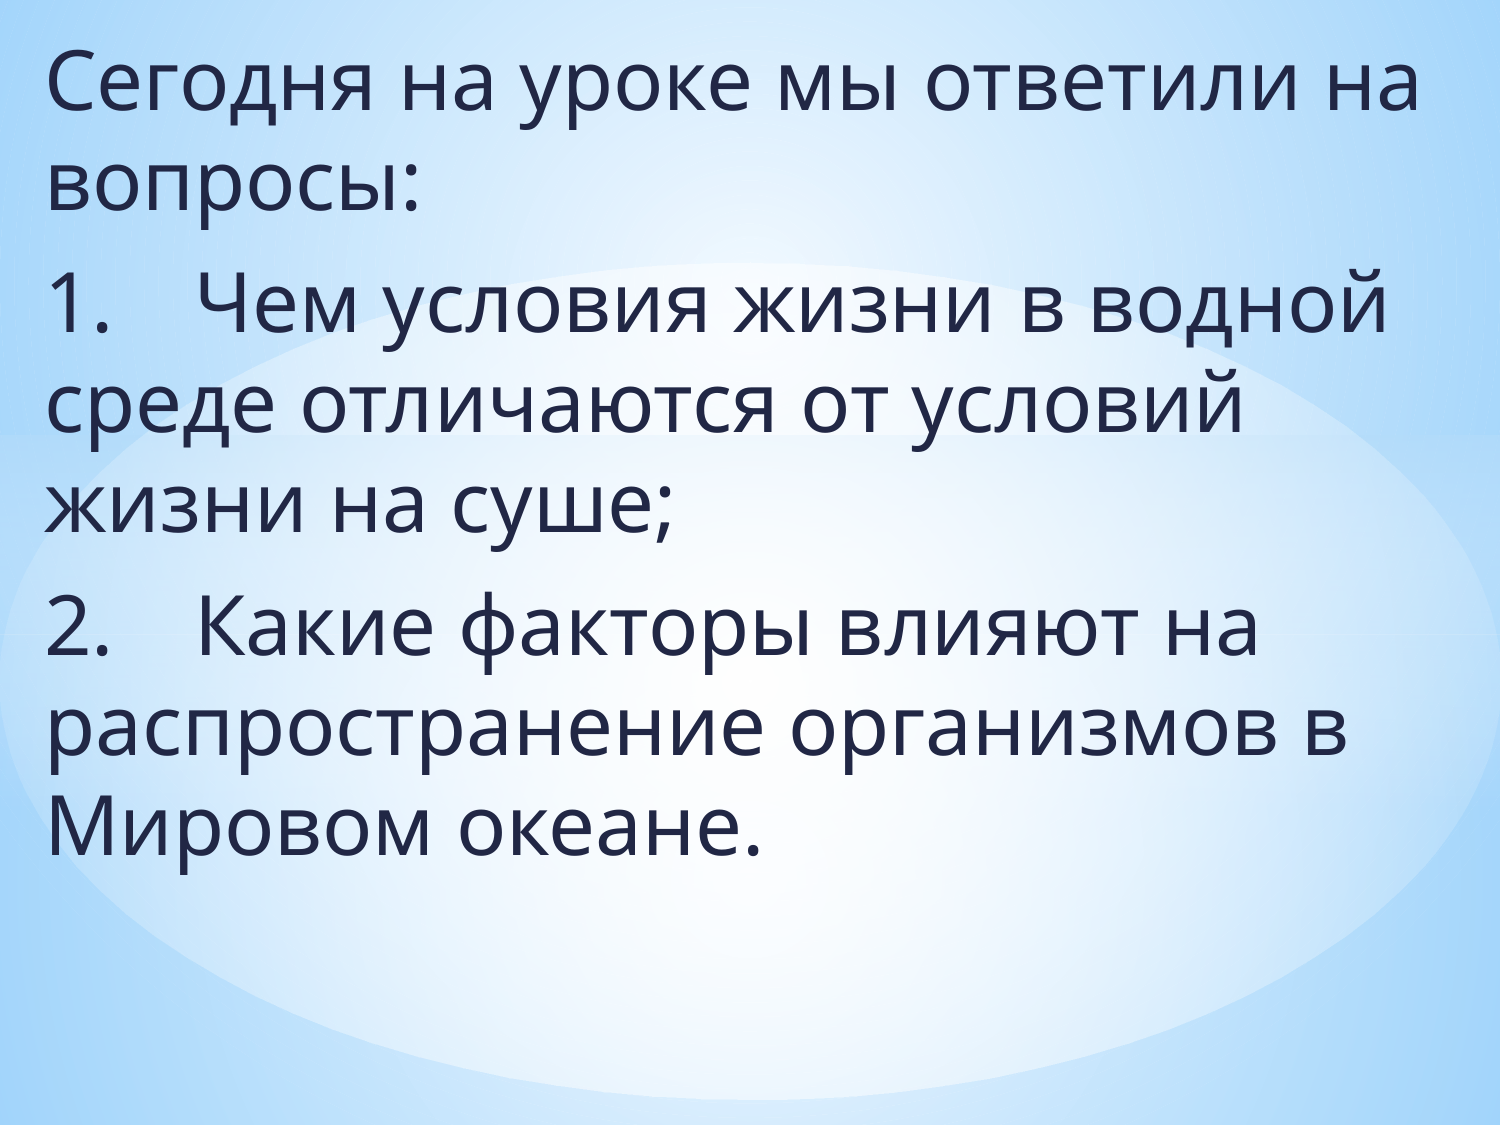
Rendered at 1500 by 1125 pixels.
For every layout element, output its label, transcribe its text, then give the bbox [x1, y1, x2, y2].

subtitle Сегодня на уроке мы ответили на вопросы: 1. Чем условия жизни в водной среде отличаются от условий жизни на суше; 2. Какие факторы влияют на распространение организмов в Мировом океане. [29, 19, 1483, 976]
